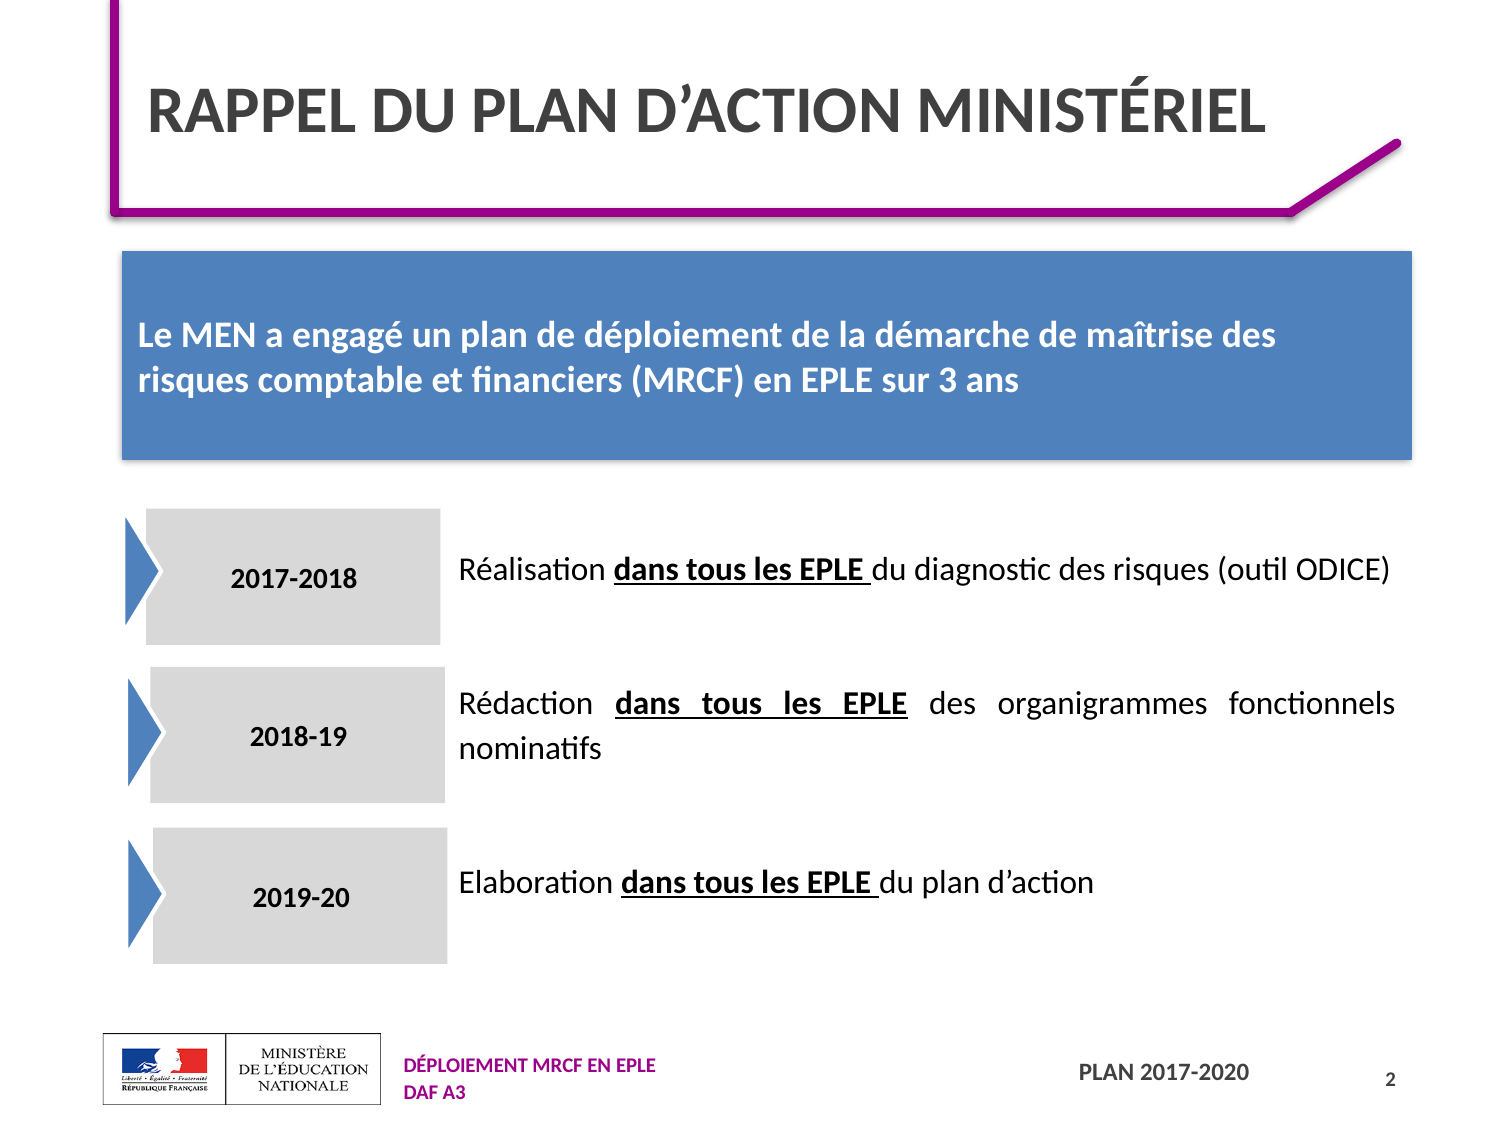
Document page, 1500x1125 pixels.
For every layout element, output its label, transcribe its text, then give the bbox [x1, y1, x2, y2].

text_box Le MEN a engagé un plan de déploiement de la démarche de maîtrise des risques comptable et financiers (MRCF) en EPLE sur 3 ans [122, 251, 1412, 460]
text_box [121, 507, 164, 636]
text_box Réalisation dans tous les EPLE du diagnostic des risques (outil ODICE) Rédaction dans tous les EPLE des organigrammes fonctionnels nominatifs Elaboration dans tous les EPLE du plan d’action [443, 495, 1411, 952]
title Rappel du plan d’action ministériel [132, 0, 1425, 212]
text_box [123, 668, 166, 797]
text_box 2017-2018 [146, 508, 441, 645]
text_box 2018-19 [150, 666, 443, 804]
text_box 2019-20 [153, 827, 448, 964]
text_box [124, 829, 167, 958]
slide_number 2 [1336, 1048, 1411, 1109]
picture [102, 1033, 381, 1105]
